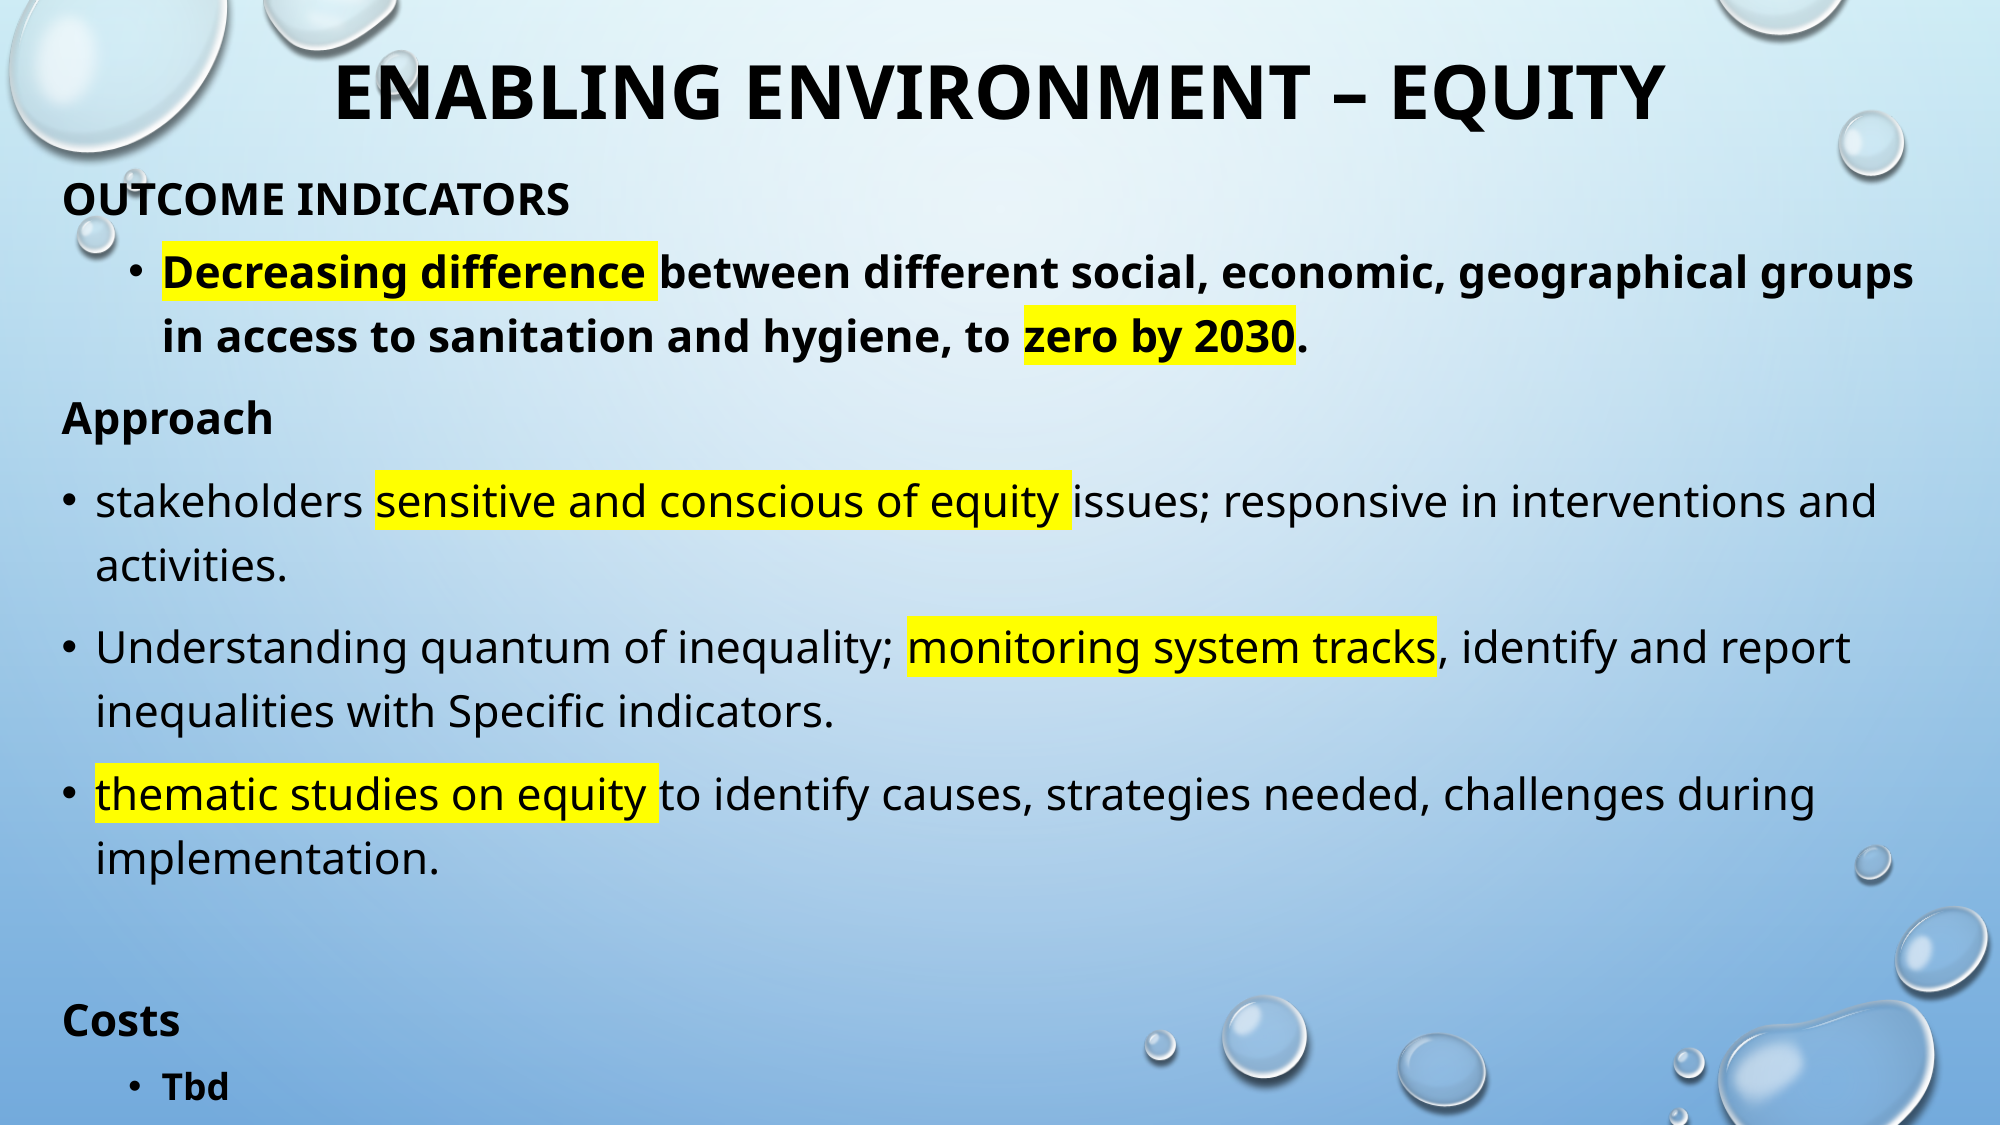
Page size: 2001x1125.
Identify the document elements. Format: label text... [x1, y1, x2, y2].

title Enabling environment – equity [149, 25, 1851, 152]
picture [0, 0, 2000, 1125]
list Outcome indicators Decreasing difference between different social, economic, geographical groups in access to sanitation and hygiene, to zero by 2030. Approach stakeholders sensitive and conscious of equity issues; responsive in interventions and activities. Understanding quantum of inequality; monitoring system tracks, identify and report inequalities with Specific indicators. thematic studies on equity to identify causes, strategies needed, challenges during implementation. Costs Tbd [46, 152, 1977, 1125]
